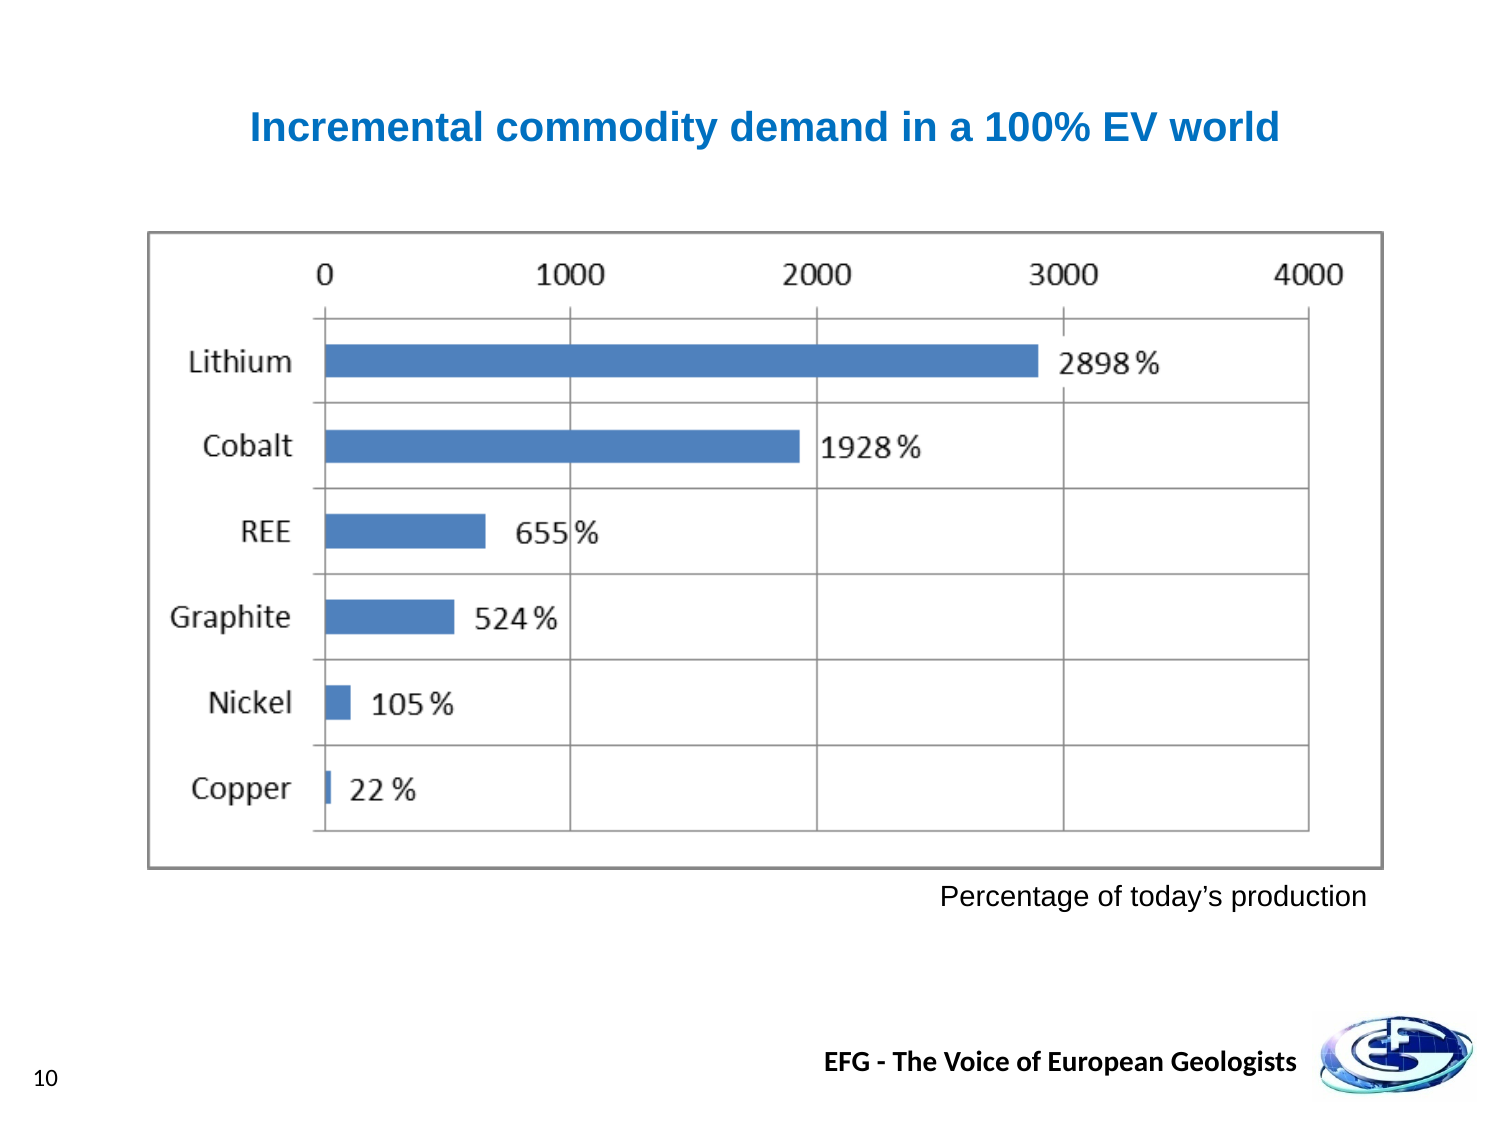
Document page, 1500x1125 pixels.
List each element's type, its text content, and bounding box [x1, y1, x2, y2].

picture [147, 231, 1384, 870]
text_box Incremental commodity demand in a 100% EV world [84, 92, 1447, 157]
text_box Percentage of today’s production [925, 877, 1384, 920]
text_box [726, 1011, 1477, 1103]
slide_number 10 [17, 1046, 368, 1107]
